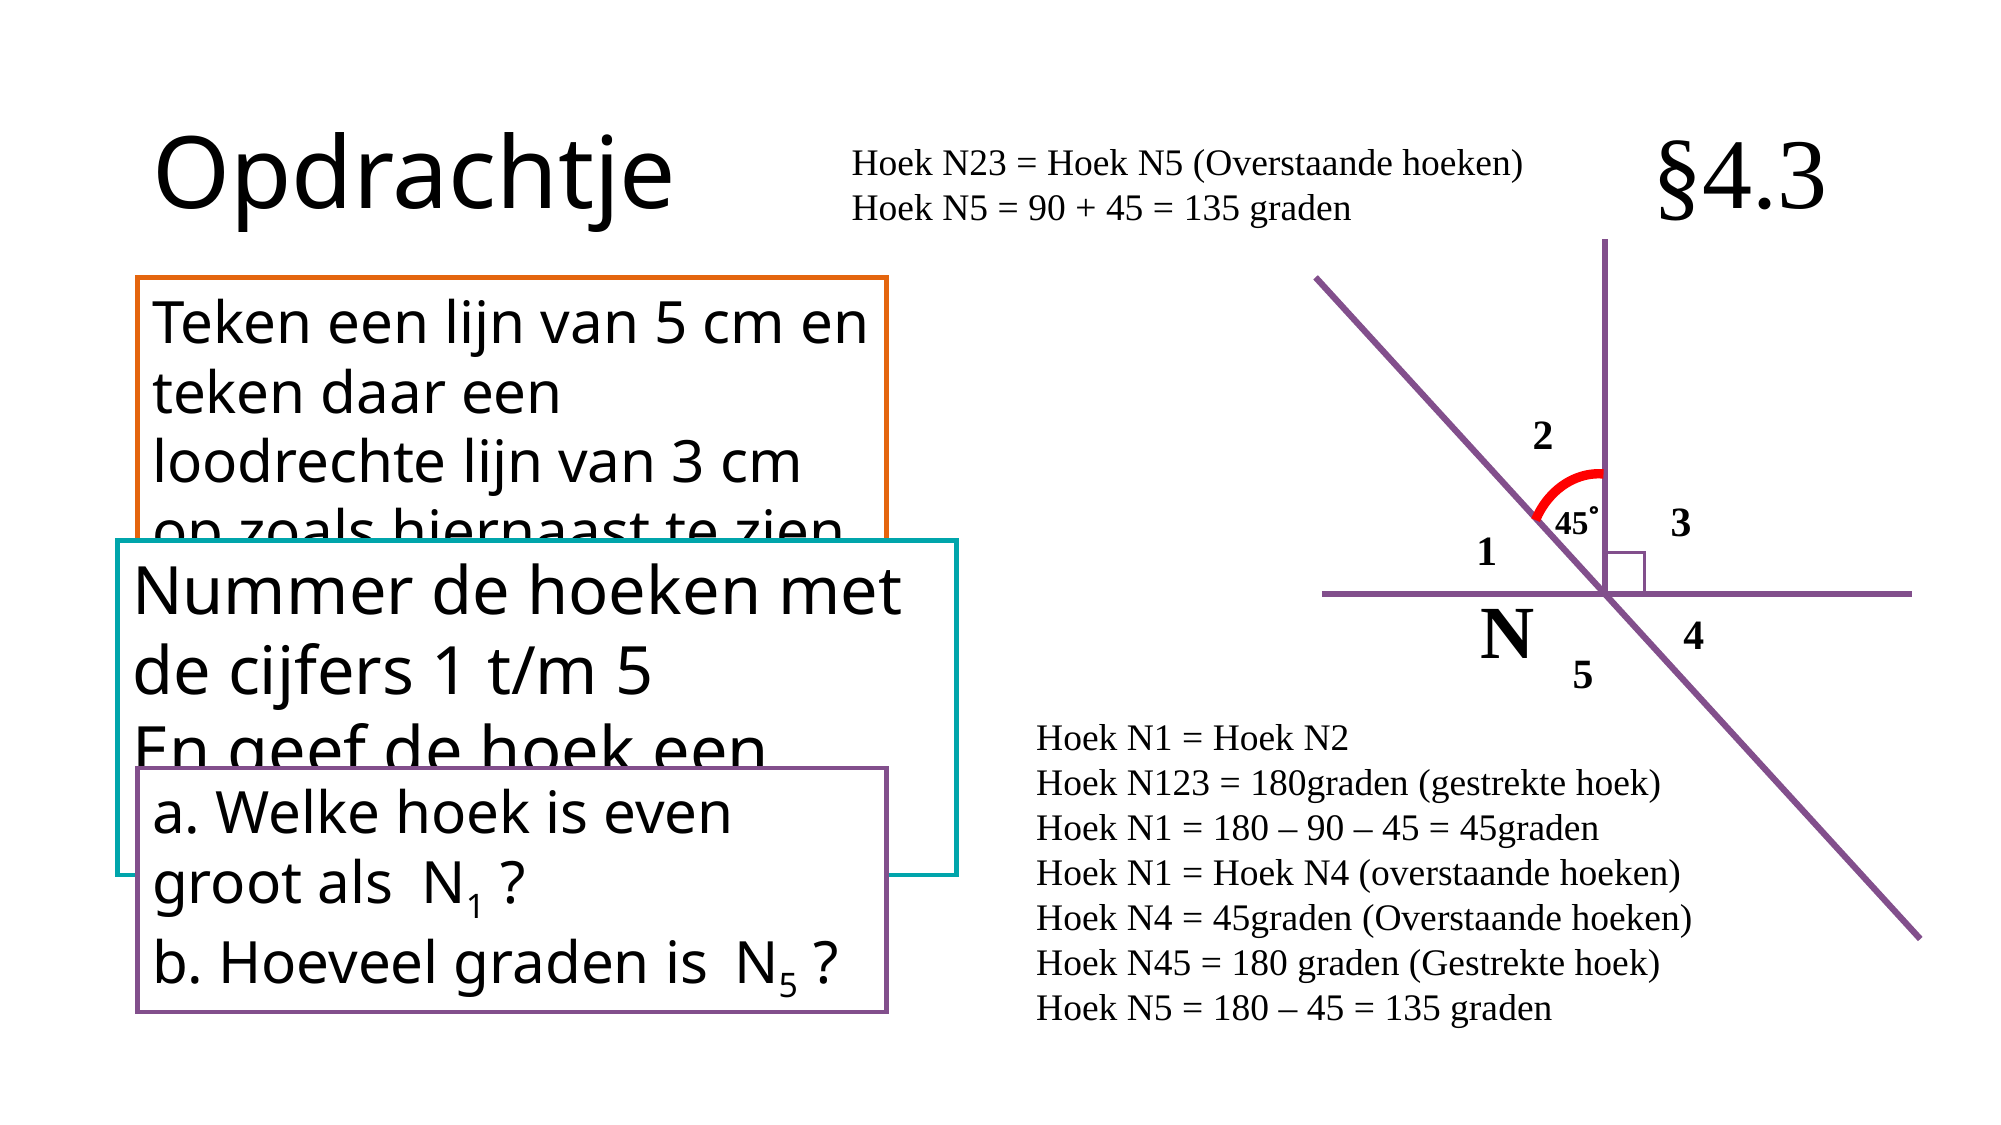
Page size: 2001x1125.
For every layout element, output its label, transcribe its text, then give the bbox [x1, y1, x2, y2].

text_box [1529, 473, 1659, 624]
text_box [1315, 277, 1921, 940]
text_box Nummer de hoeken met de cijfers 1 t/m 5 En geef de hoek een naam met een letter [116, 540, 957, 876]
text_box Teken een lijn van 5 cm en teken daar een loodrechte lijn van 3 cm op zoals hiernaast te zien is Teken hier een lijn van 8 cm schuin doorheen [136, 276, 888, 540]
text_box Hoek N1 = Hoek N2 Hoek N123 = 180graden (gestrekte hoek) Hoek N1 = 180 – 90 – 45 = 45graden Hoek N1 = Hoek N4 (overstaande hoeken) Hoek N4 = 45graden (Overstaande hoeken) Hoek N45 = 180 graden (Gestrekte hoek) Hoek N5 = 180 – 45 = 135 graden [1021, 705, 1734, 1036]
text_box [1461, 400, 1747, 706]
text_box Hoek N23 = Hoek N5 (Overstaande hoeken) Hoek N5 = 90 + 45 = 135 graden [836, 130, 1606, 236]
title Opdrachtje §4.3 [137, 59, 1863, 278]
